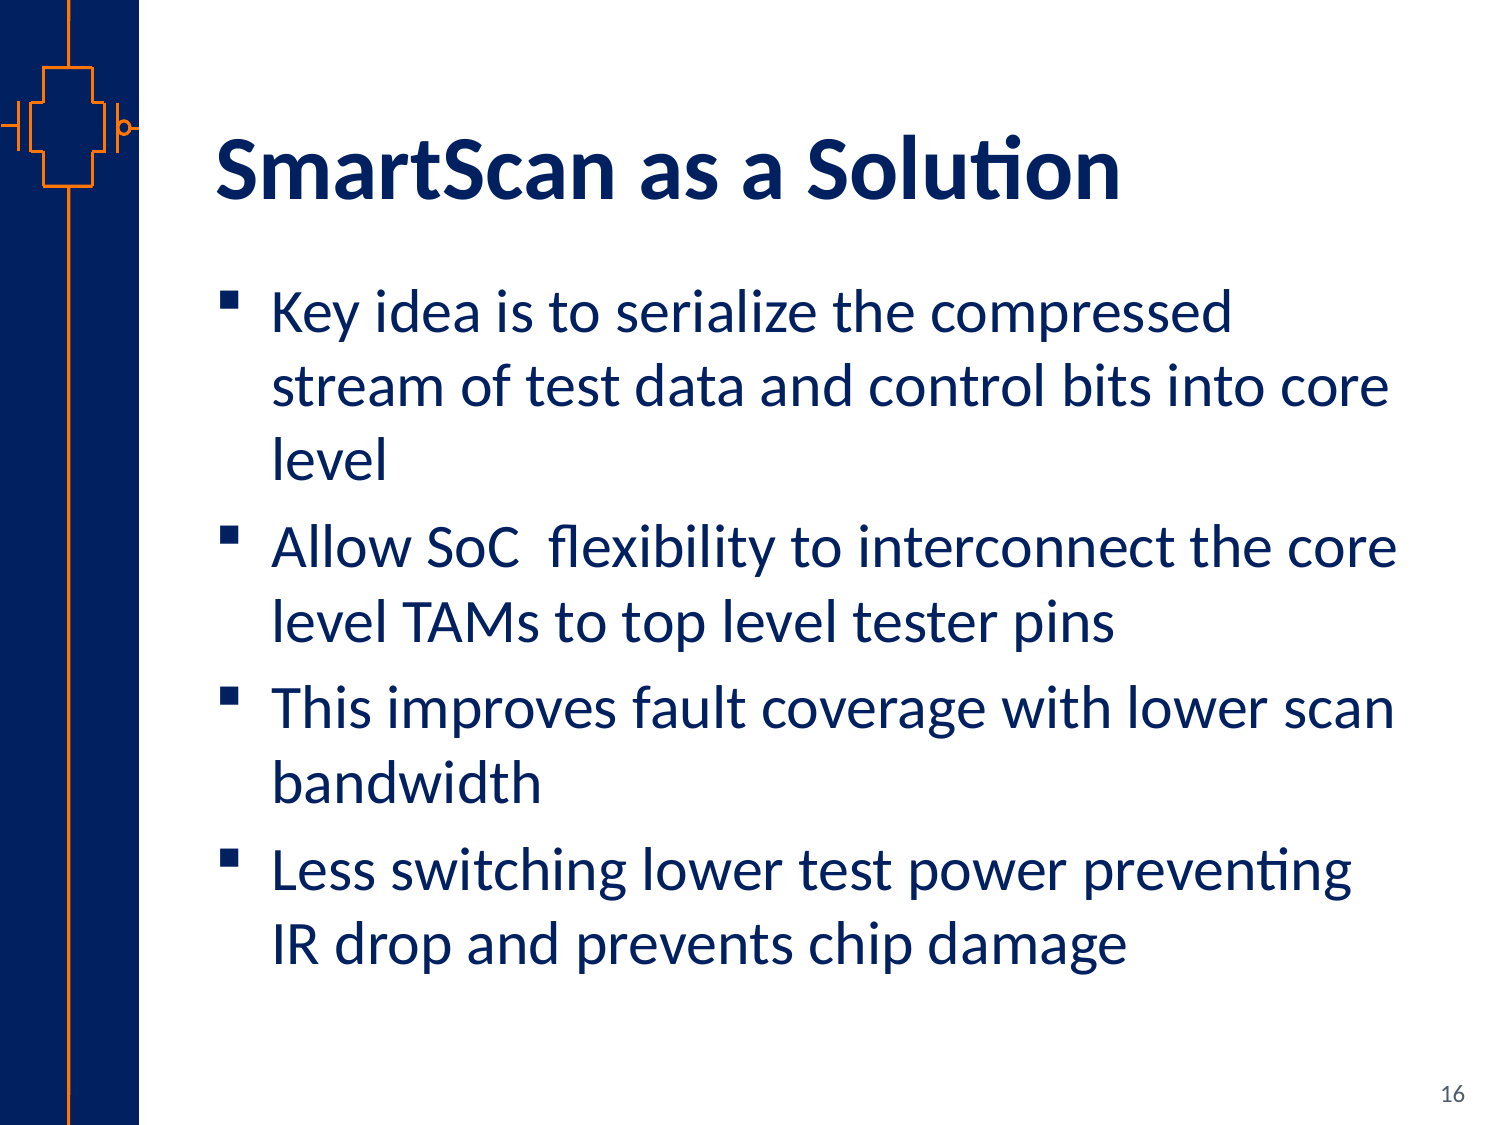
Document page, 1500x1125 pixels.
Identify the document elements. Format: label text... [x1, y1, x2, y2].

slide_number 16 [1425, 1062, 1488, 1123]
list Key idea is to serialize the compressed stream of test data and control bits into core level Allow SoC flexibility to interconnect the core level TAMs to top level tester pins This improves fault coverage with lower scan bandwidth Less switching lower test power preventing IR drop and prevents chip damage [200, 262, 1425, 988]
title SmartScan as a Solution [200, 37, 1388, 225]
